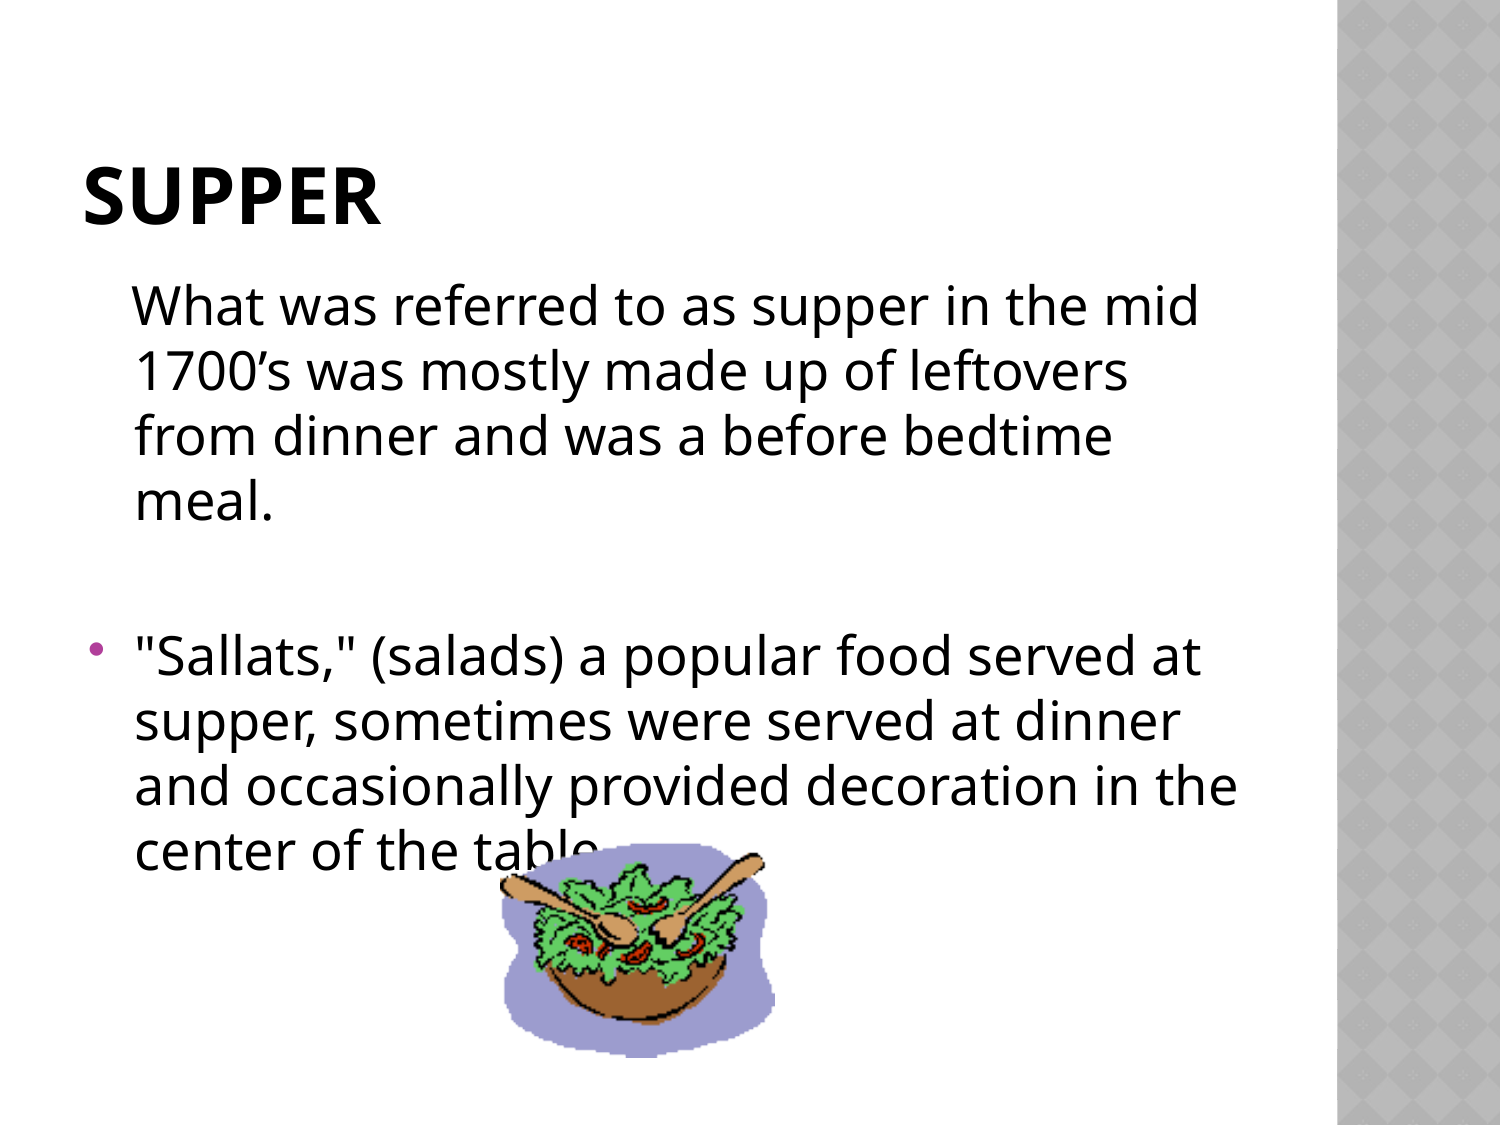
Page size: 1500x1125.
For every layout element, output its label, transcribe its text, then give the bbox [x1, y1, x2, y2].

picture [499, 837, 776, 1058]
list What was referred to as supper in the mid 1700’s was mostly made up of leftovers from dinner and was a before bedtime meal. "Sallats," (salads) a popular food served at supper, sometimes were served at dinner and occasionally provided decoration in the center of the table. [75, 264, 1263, 1059]
title Supper [75, 52, 1263, 240]
